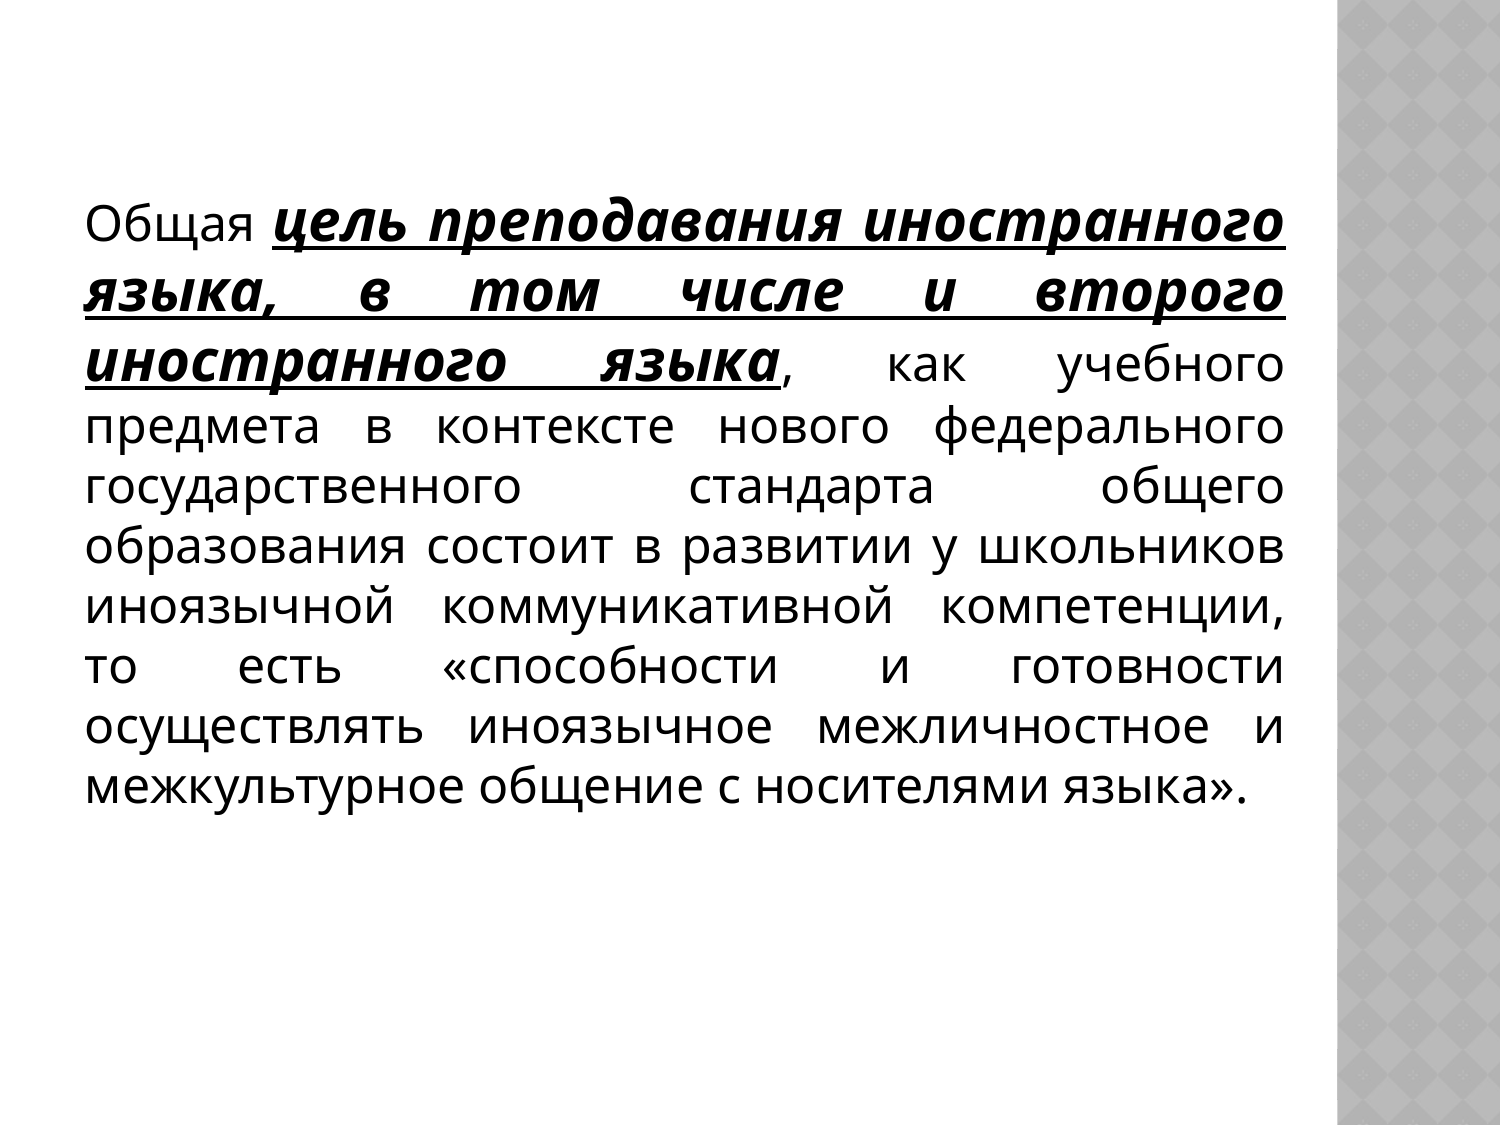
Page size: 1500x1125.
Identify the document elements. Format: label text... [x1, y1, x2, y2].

text_box Общая цель преподавания иностранного языка, в том числе и второго иностранного языка, как учебного предмета в контексте нового федерального государственного стандарта общего образования состоит в развитии у школьников иноязычной коммуникативной компетенции, то есть «способности и готовности осуществлять иноязычное межличностное и межкультурное общение с носителями языка». [70, 175, 1301, 866]
